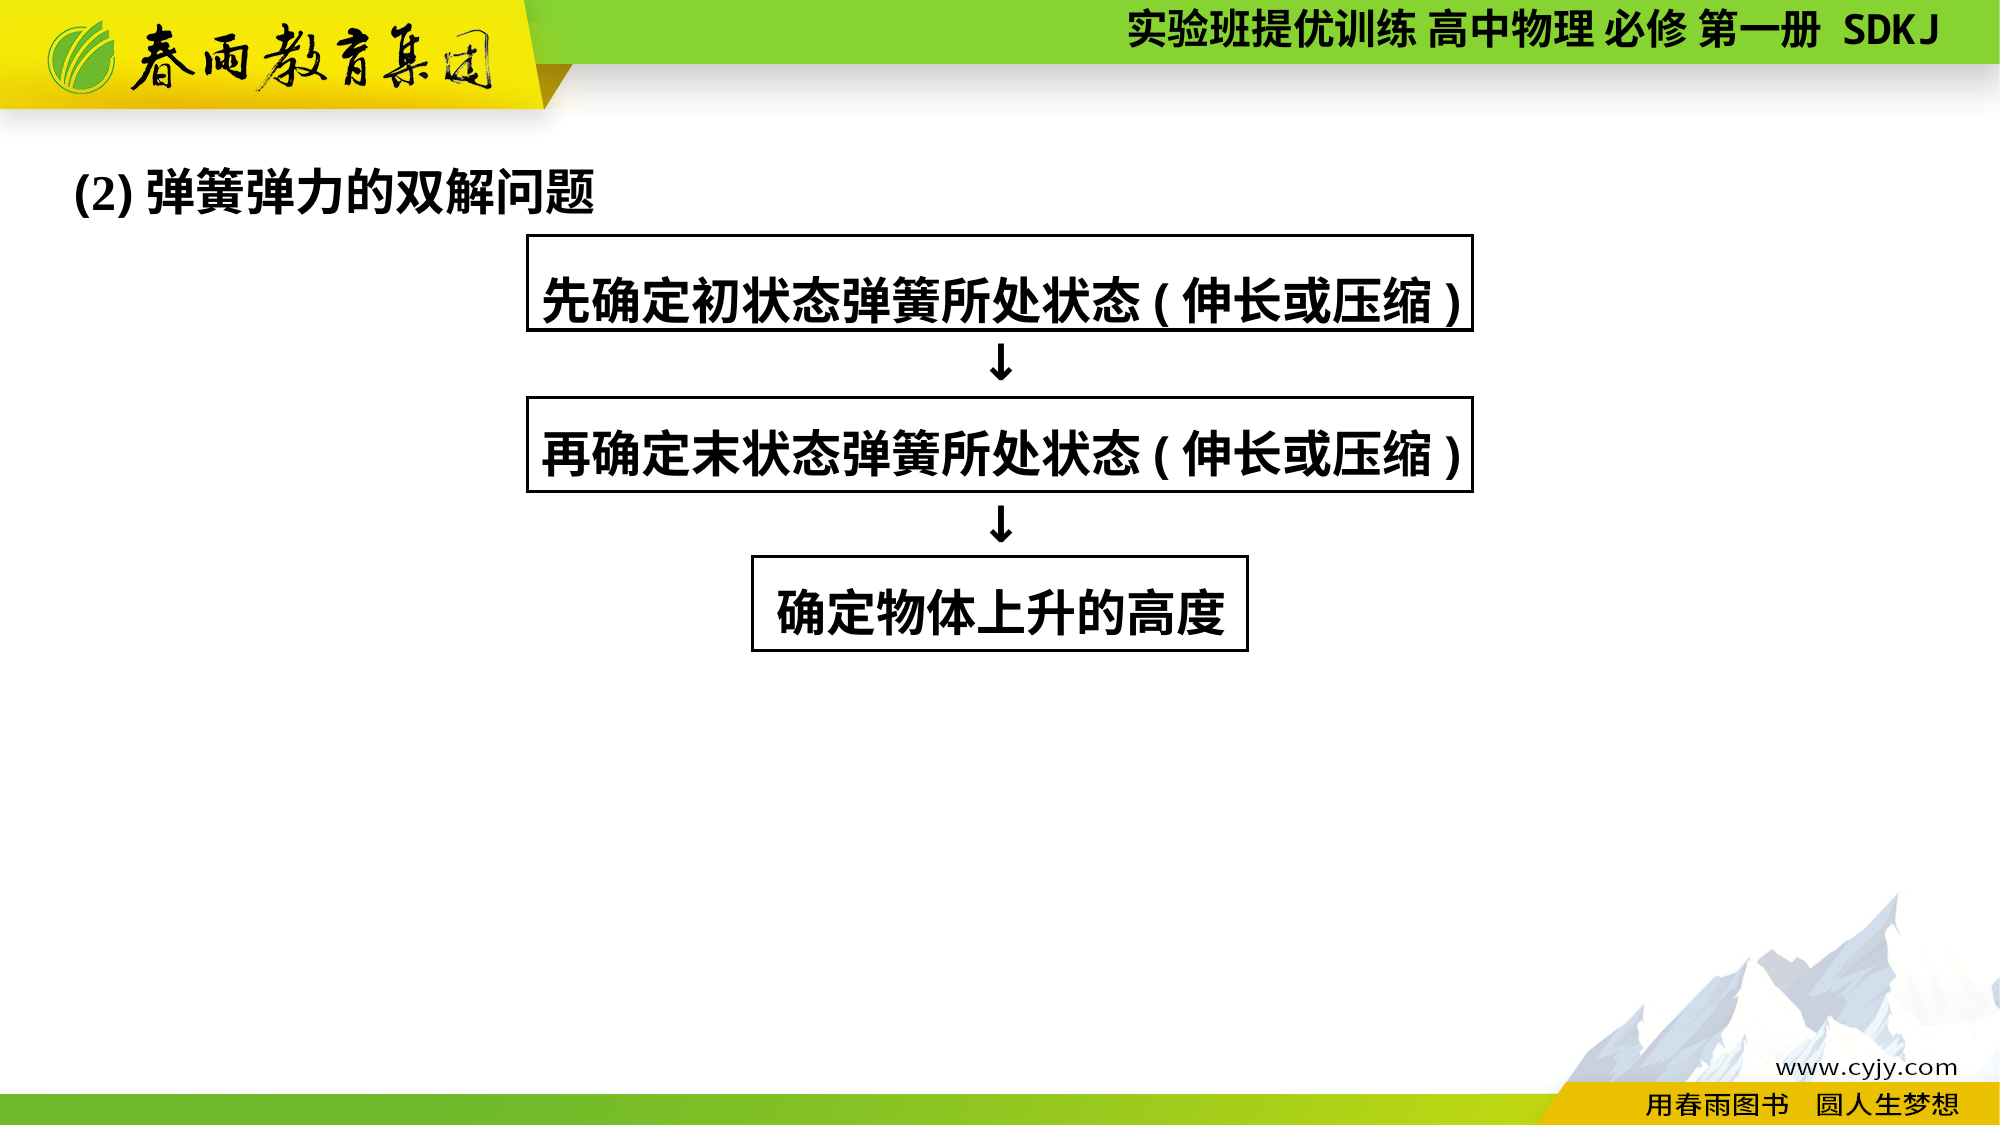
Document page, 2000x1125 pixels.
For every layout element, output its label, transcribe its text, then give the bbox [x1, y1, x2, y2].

text_box ↓ [965, 330, 1038, 397]
list (2)弹簧弹力的双解问题 [59, 122, 1944, 217]
text_box [752, 556, 1248, 651]
text_box 再确定末状态弹簧所处状态(伸长或压缩) [1038, 385, 1944, 491]
text_box 再确定末状态弹簧所处状态(伸长或压缩) [59, 385, 965, 491]
text_box ↓ [965, 484, 1038, 560]
text_box [527, 397, 1473, 492]
picture [0, 0, 2000, 1125]
text_box 确定物体上升的高度 [1038, 544, 1944, 650]
text_box 先确定初状态弹簧所处状态(伸长或压缩) [59, 231, 1944, 337]
text_box 确定物体上升的高度 [59, 544, 965, 650]
text_box [527, 235, 1473, 330]
